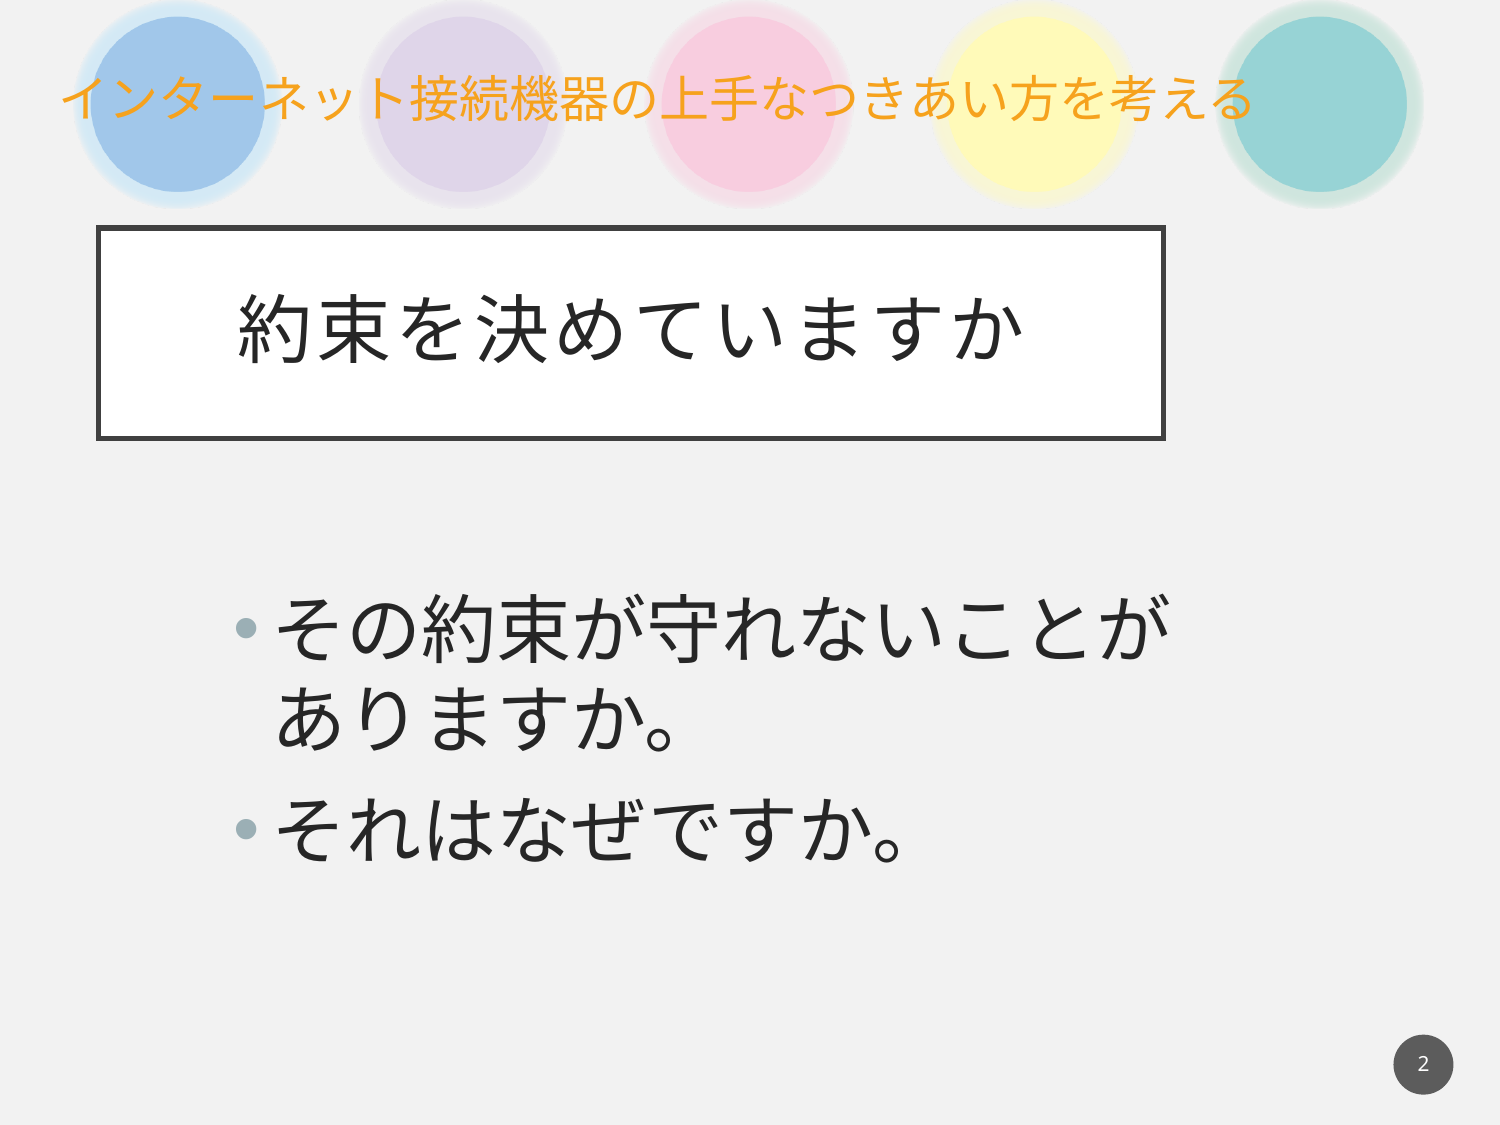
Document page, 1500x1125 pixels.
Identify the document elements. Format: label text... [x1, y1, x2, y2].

list その約束が守れないことがありますか。 それはなぜですか。 [218, 575, 1218, 880]
picture [73, 0, 1424, 209]
title 約束を決めていますか [96, 225, 1166, 441]
slide_number 2 [1393, 1034, 1454, 1095]
